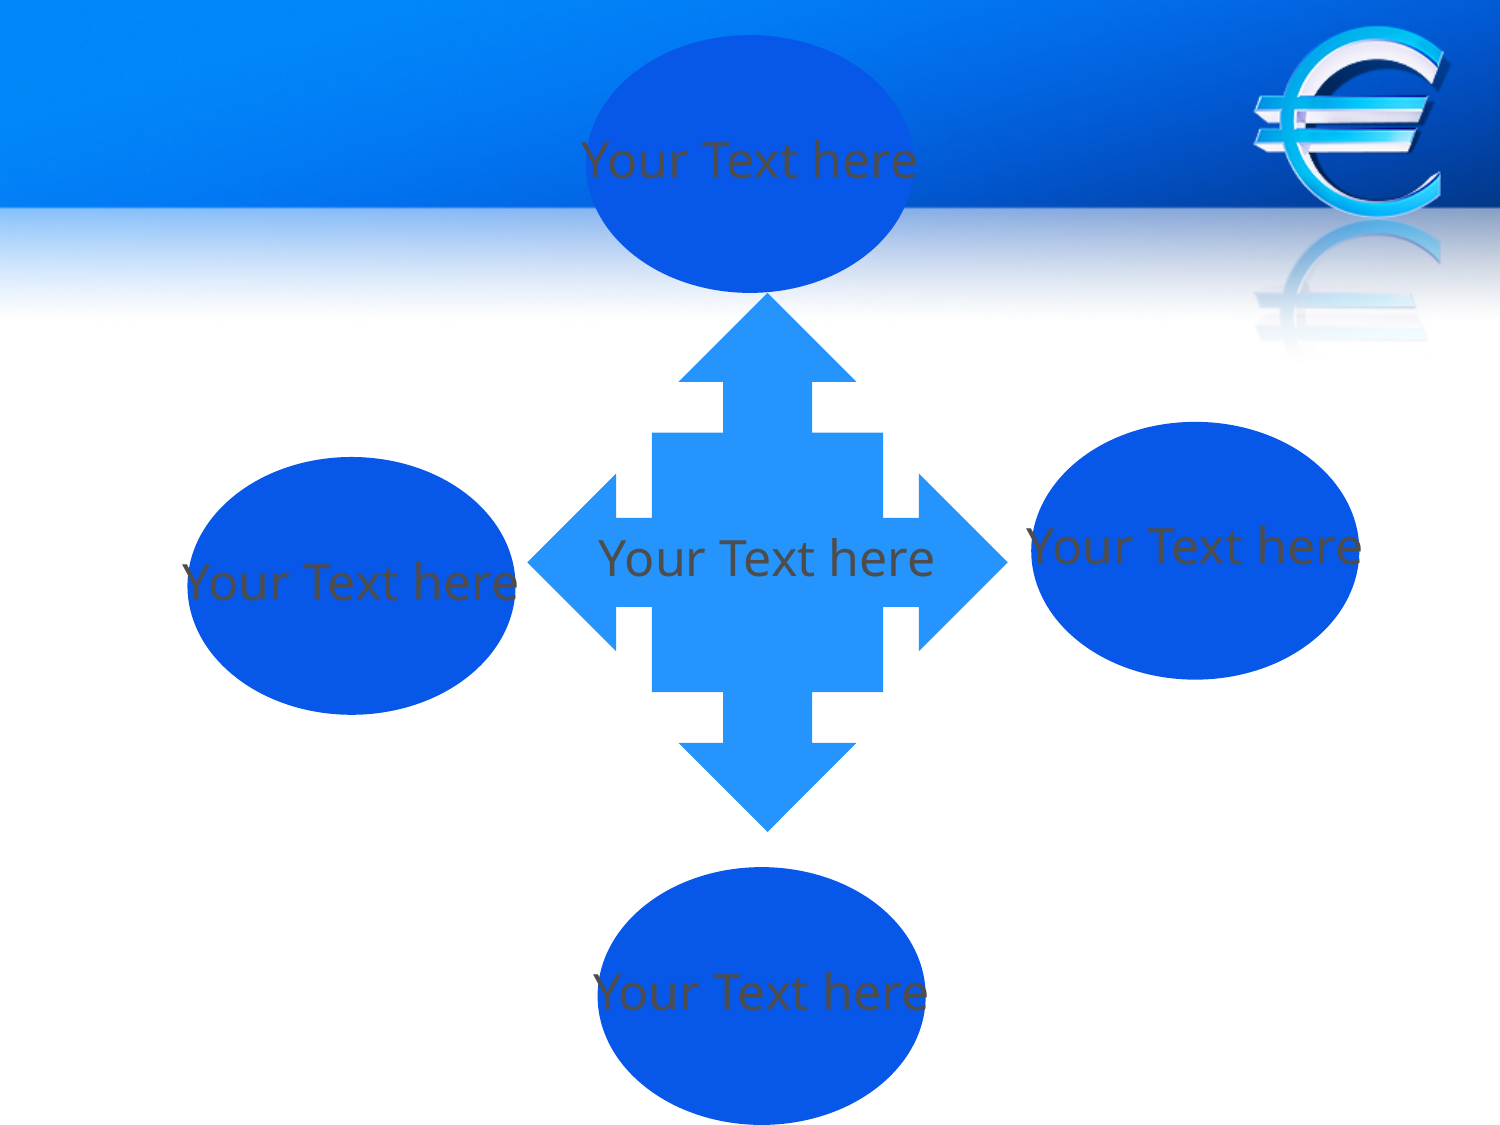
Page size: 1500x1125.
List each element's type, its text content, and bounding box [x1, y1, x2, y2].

text_box Your Text here [597, 867, 926, 1125]
text_box Your Text here [1031, 421, 1360, 680]
text_box Your Text here [527, 293, 1008, 832]
picture [0, 0, 1500, 1125]
text_box Your Text here [585, 35, 914, 293]
text_box Your Text here [187, 456, 516, 715]
